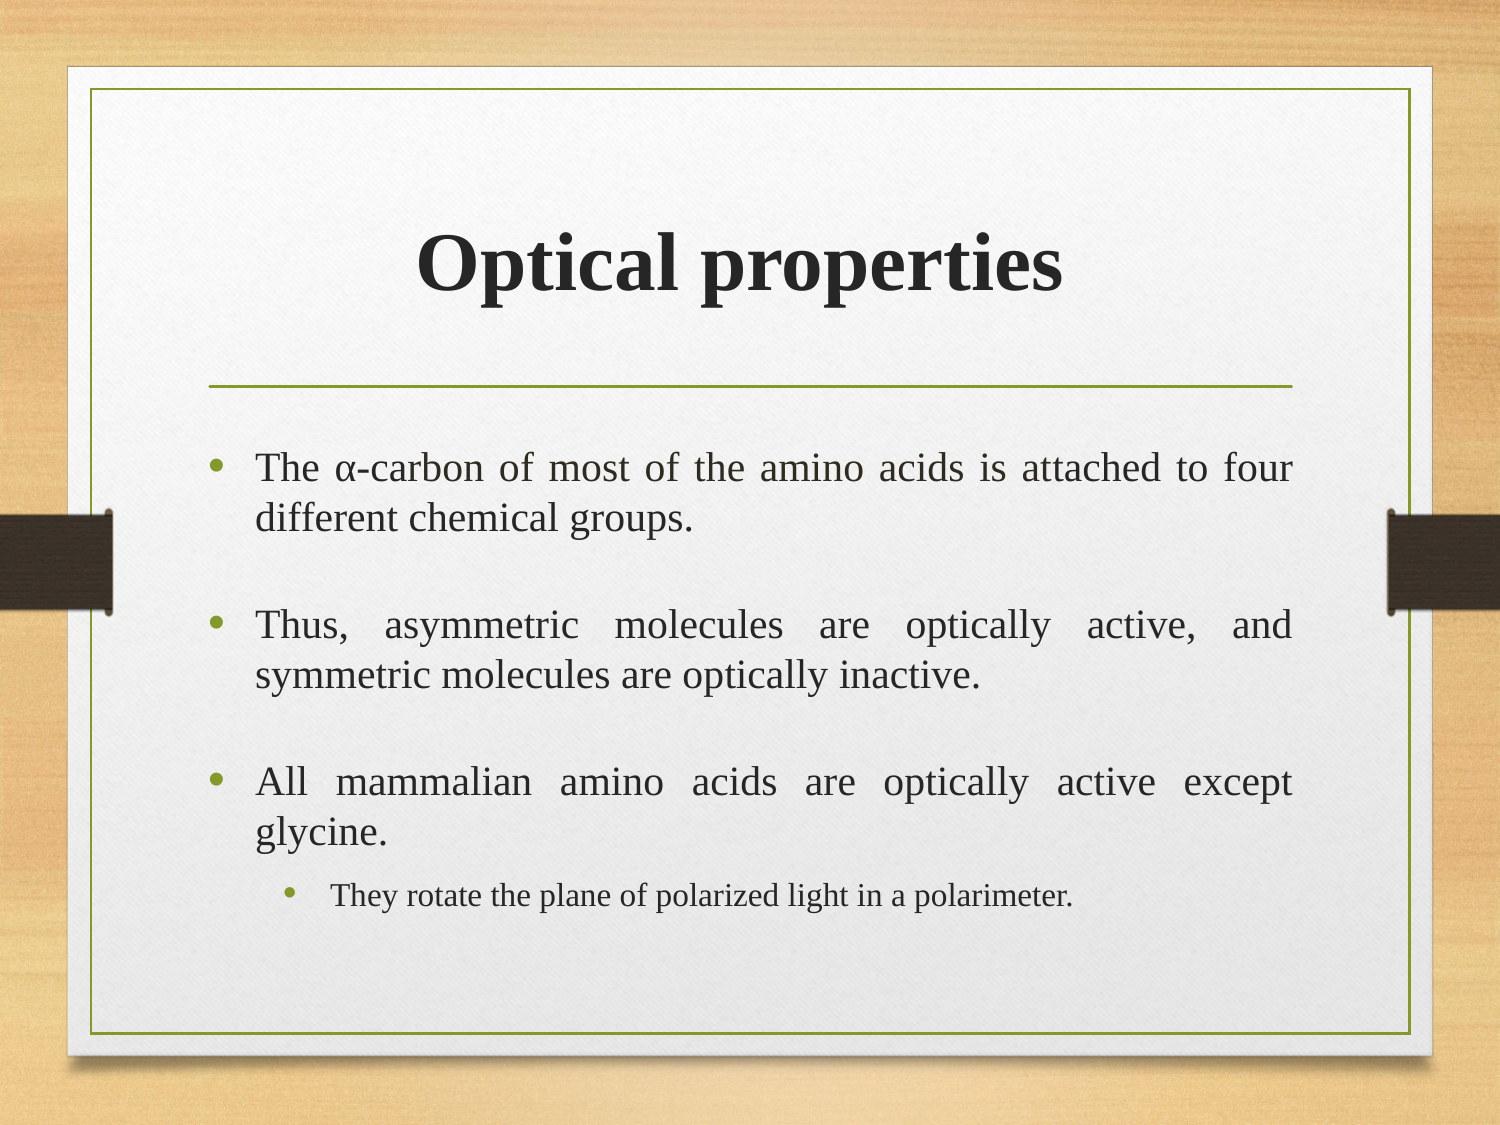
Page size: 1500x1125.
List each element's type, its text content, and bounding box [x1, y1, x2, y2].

title Optical properties [193, 150, 1309, 365]
list The α-carbon of most of the amino acids is attached to four different chemical groups. Thus, asymmetric molecules are optically active, and symmetric molecules are optically inactive. All mammalian amino acids are optically active except glycine. They rotate the plane of polarized light in a polarimeter. [193, 432, 1309, 998]
picture [0, 0, 1500, 1125]
